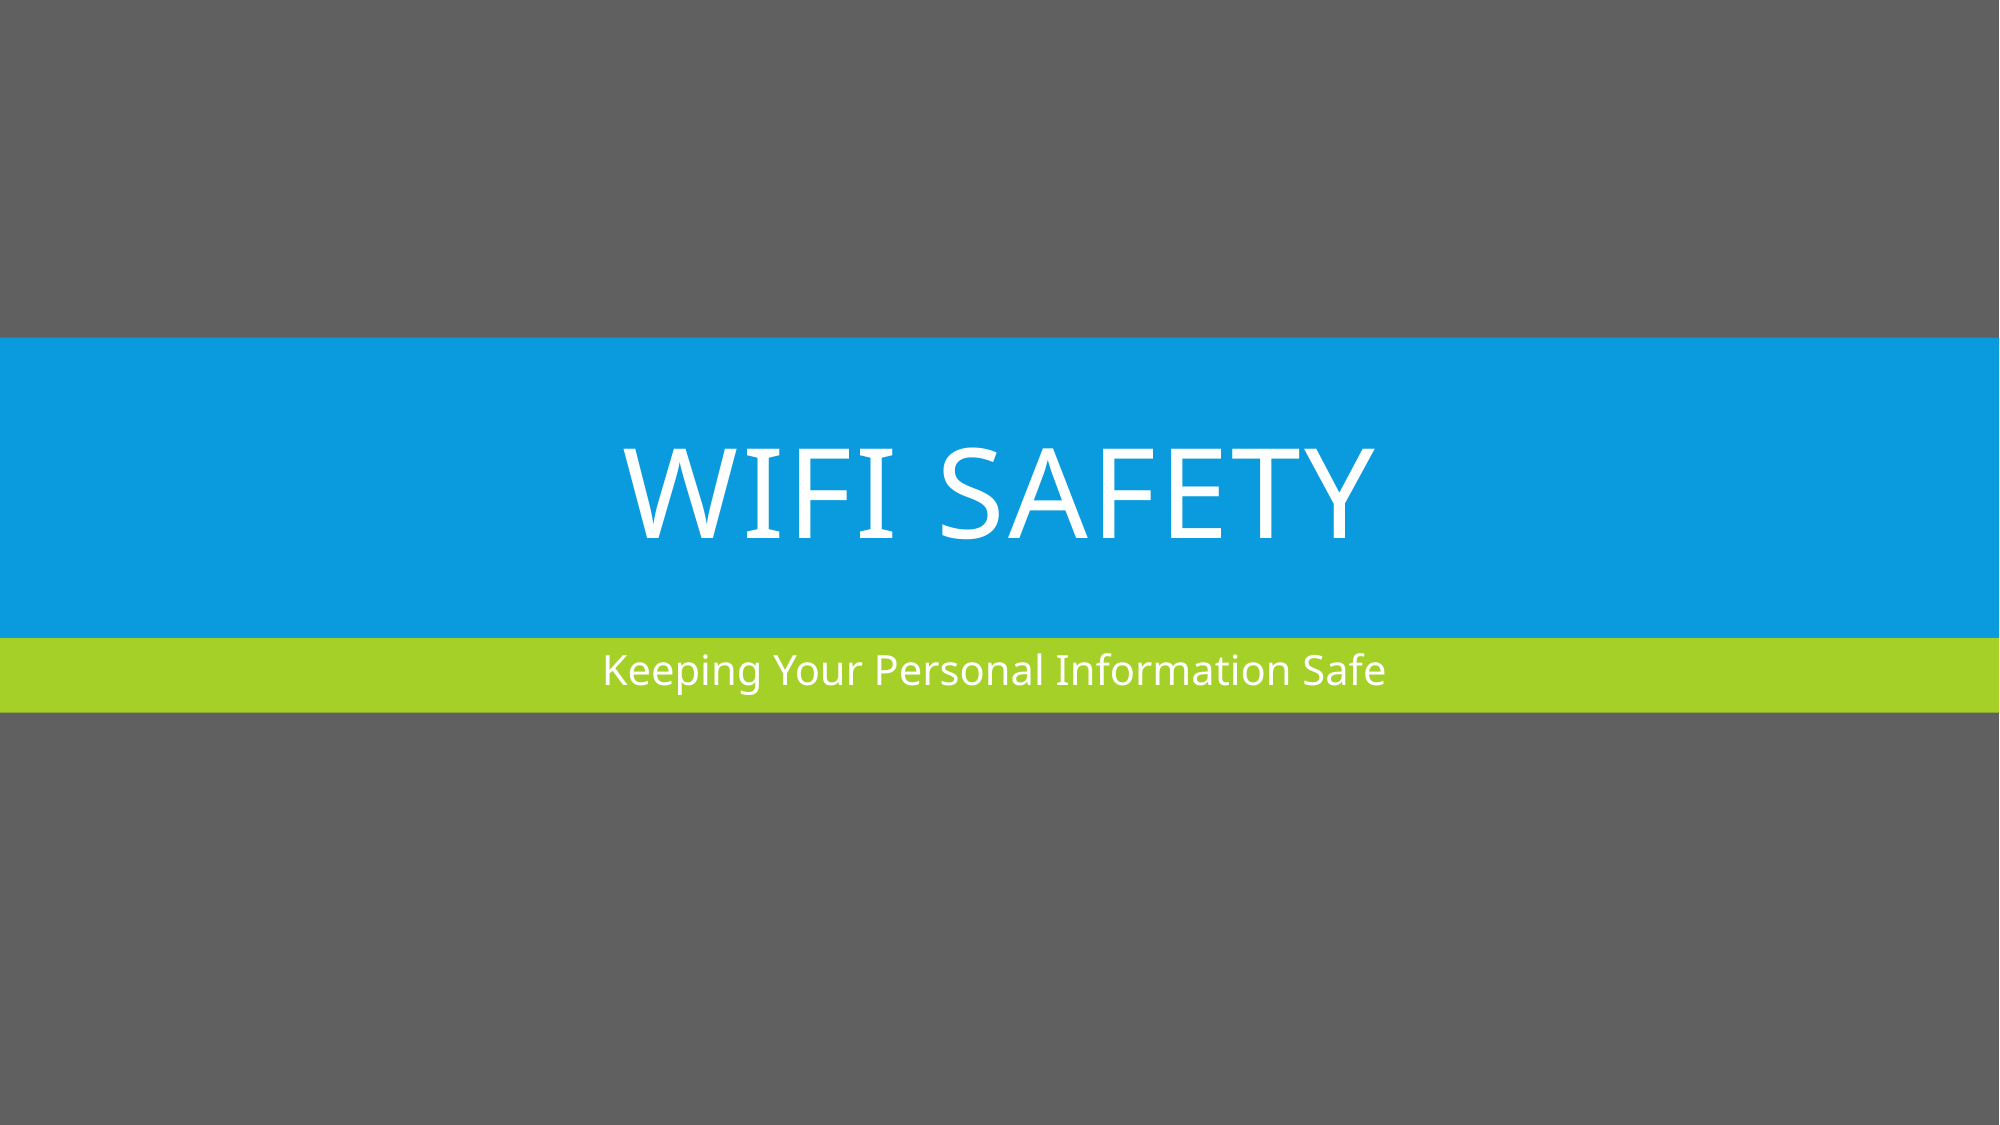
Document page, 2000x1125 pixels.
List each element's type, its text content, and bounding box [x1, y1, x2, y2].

subtitle Keeping Your Personal Information Safe [56, 642, 1944, 718]
title WiFi Safety [77, 360, 1922, 642]
